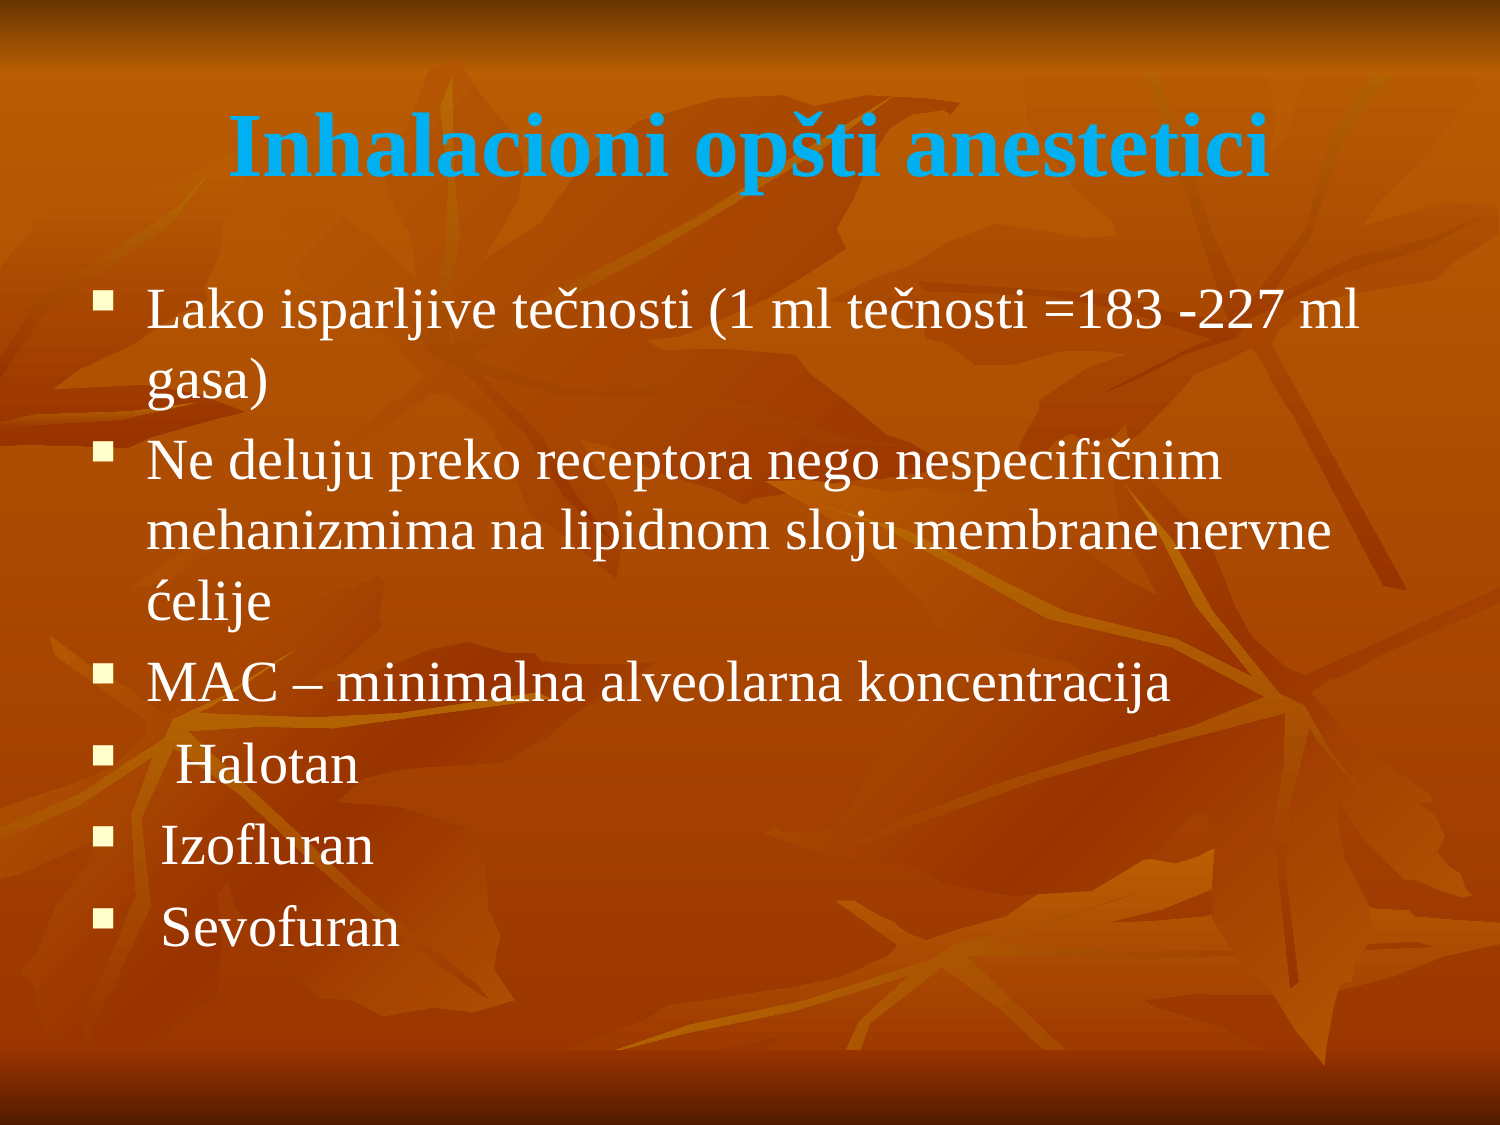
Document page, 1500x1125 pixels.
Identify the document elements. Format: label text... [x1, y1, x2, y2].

list Lako isparljive tečnosti (1 ml tečnosti =183 -227 ml gasa) Ne deluju preko receptora nego nespecifičnim mehanizmima na lipidnom sloju membrane nervne ćelije MAC – minimalna alveolarna koncentracija Halotan Izofluran Sevofuran [75, 262, 1425, 1006]
title Inhalacioni opšti anestetici [75, 45, 1425, 234]
